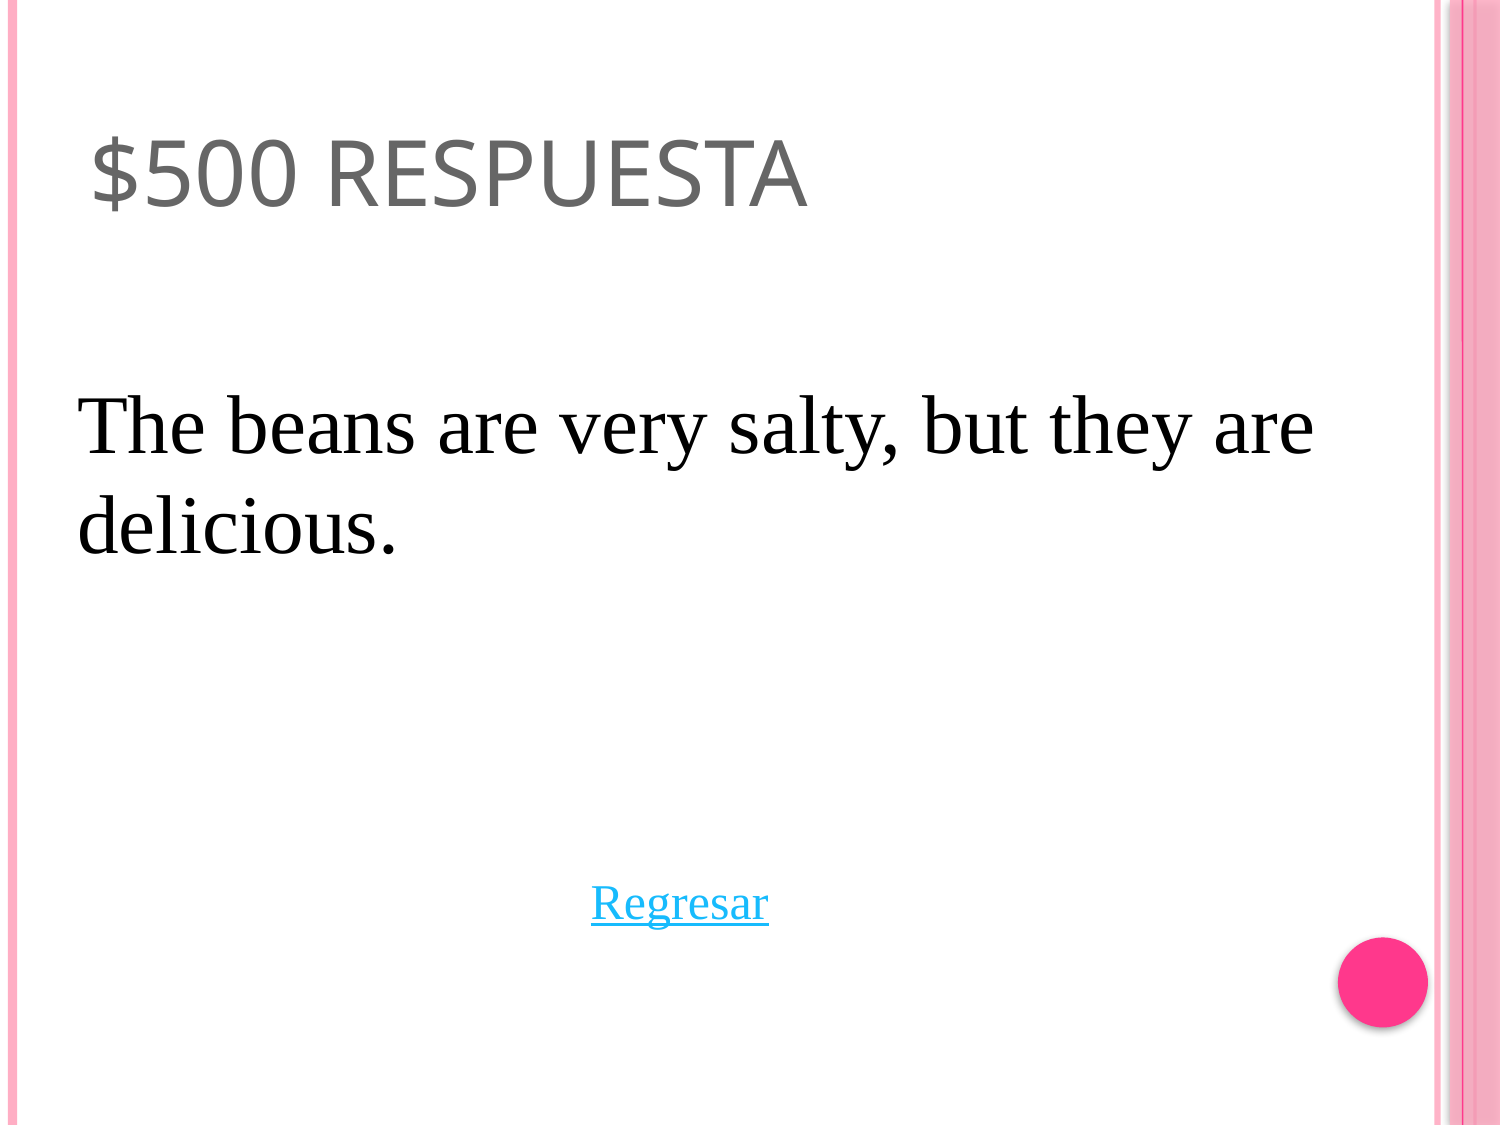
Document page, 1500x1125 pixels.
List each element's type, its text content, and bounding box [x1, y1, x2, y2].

text_box The beans are very salty, but they are delicious. [62, 362, 1363, 578]
text_box Regresar [575, 862, 784, 938]
title $500 Respuesta [75, 45, 1300, 233]
